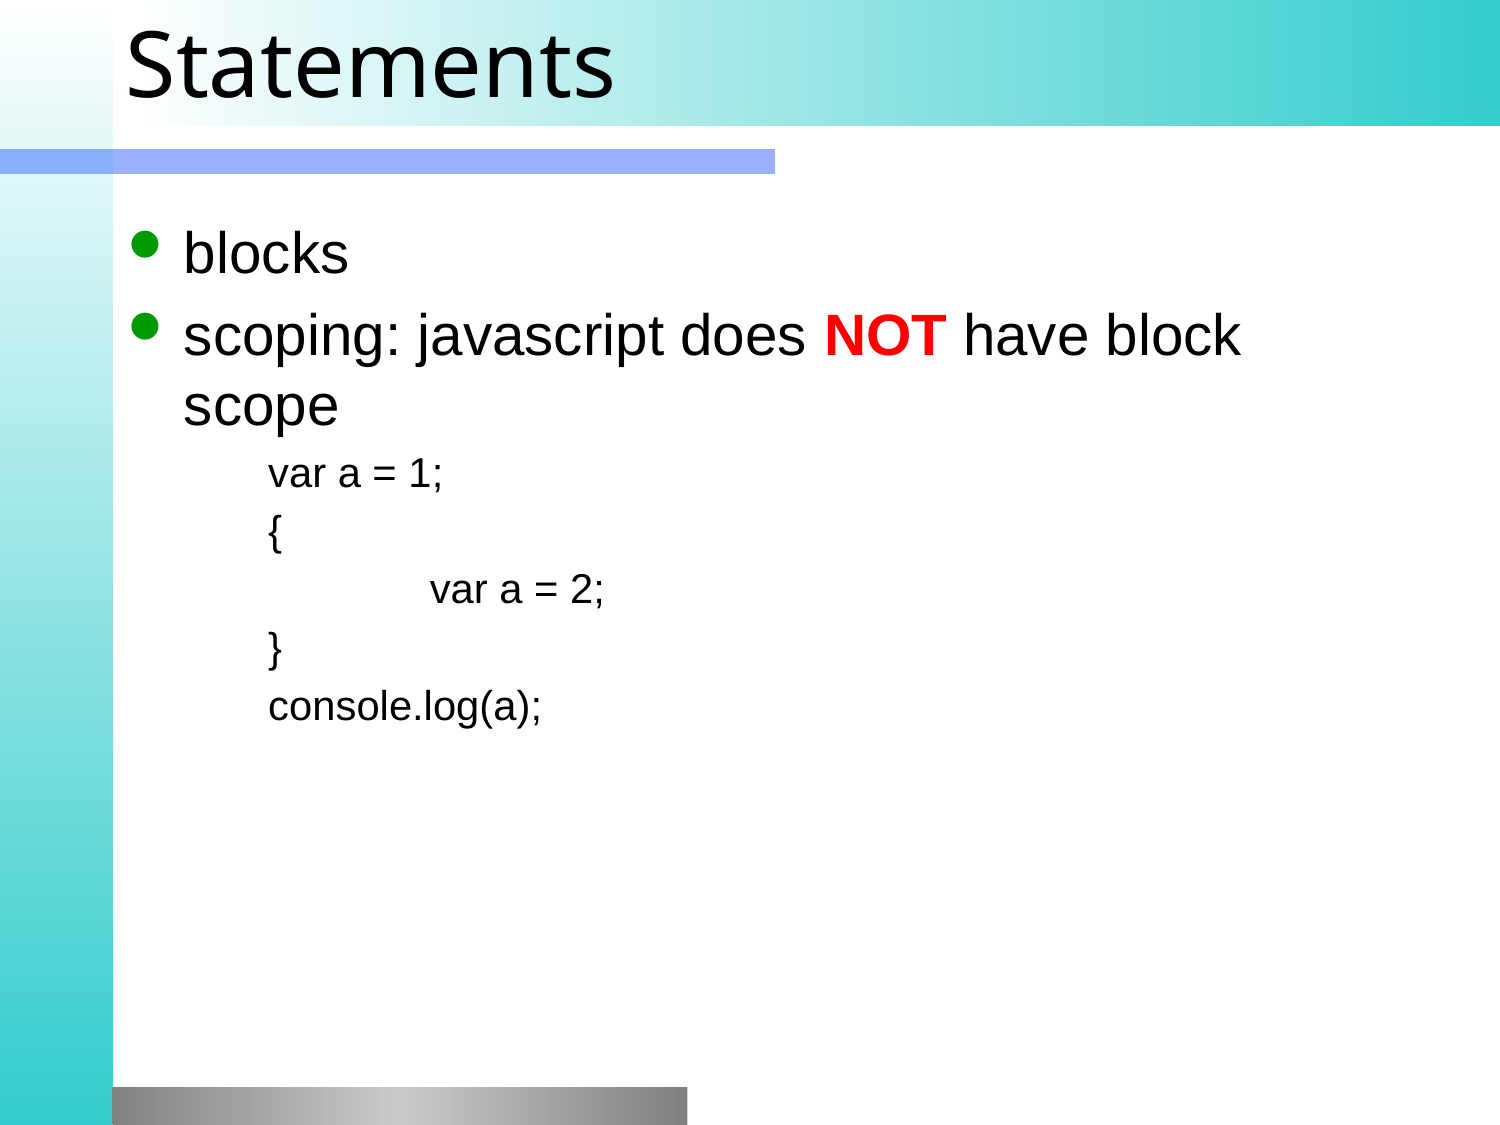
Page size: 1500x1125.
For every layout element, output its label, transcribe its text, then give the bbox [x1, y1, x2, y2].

list blocks scoping: javascript does NOT have block scope var a = 1; { var a = 2; } console.log(a); [112, 207, 1388, 1073]
title Statements [110, 0, 1424, 126]
